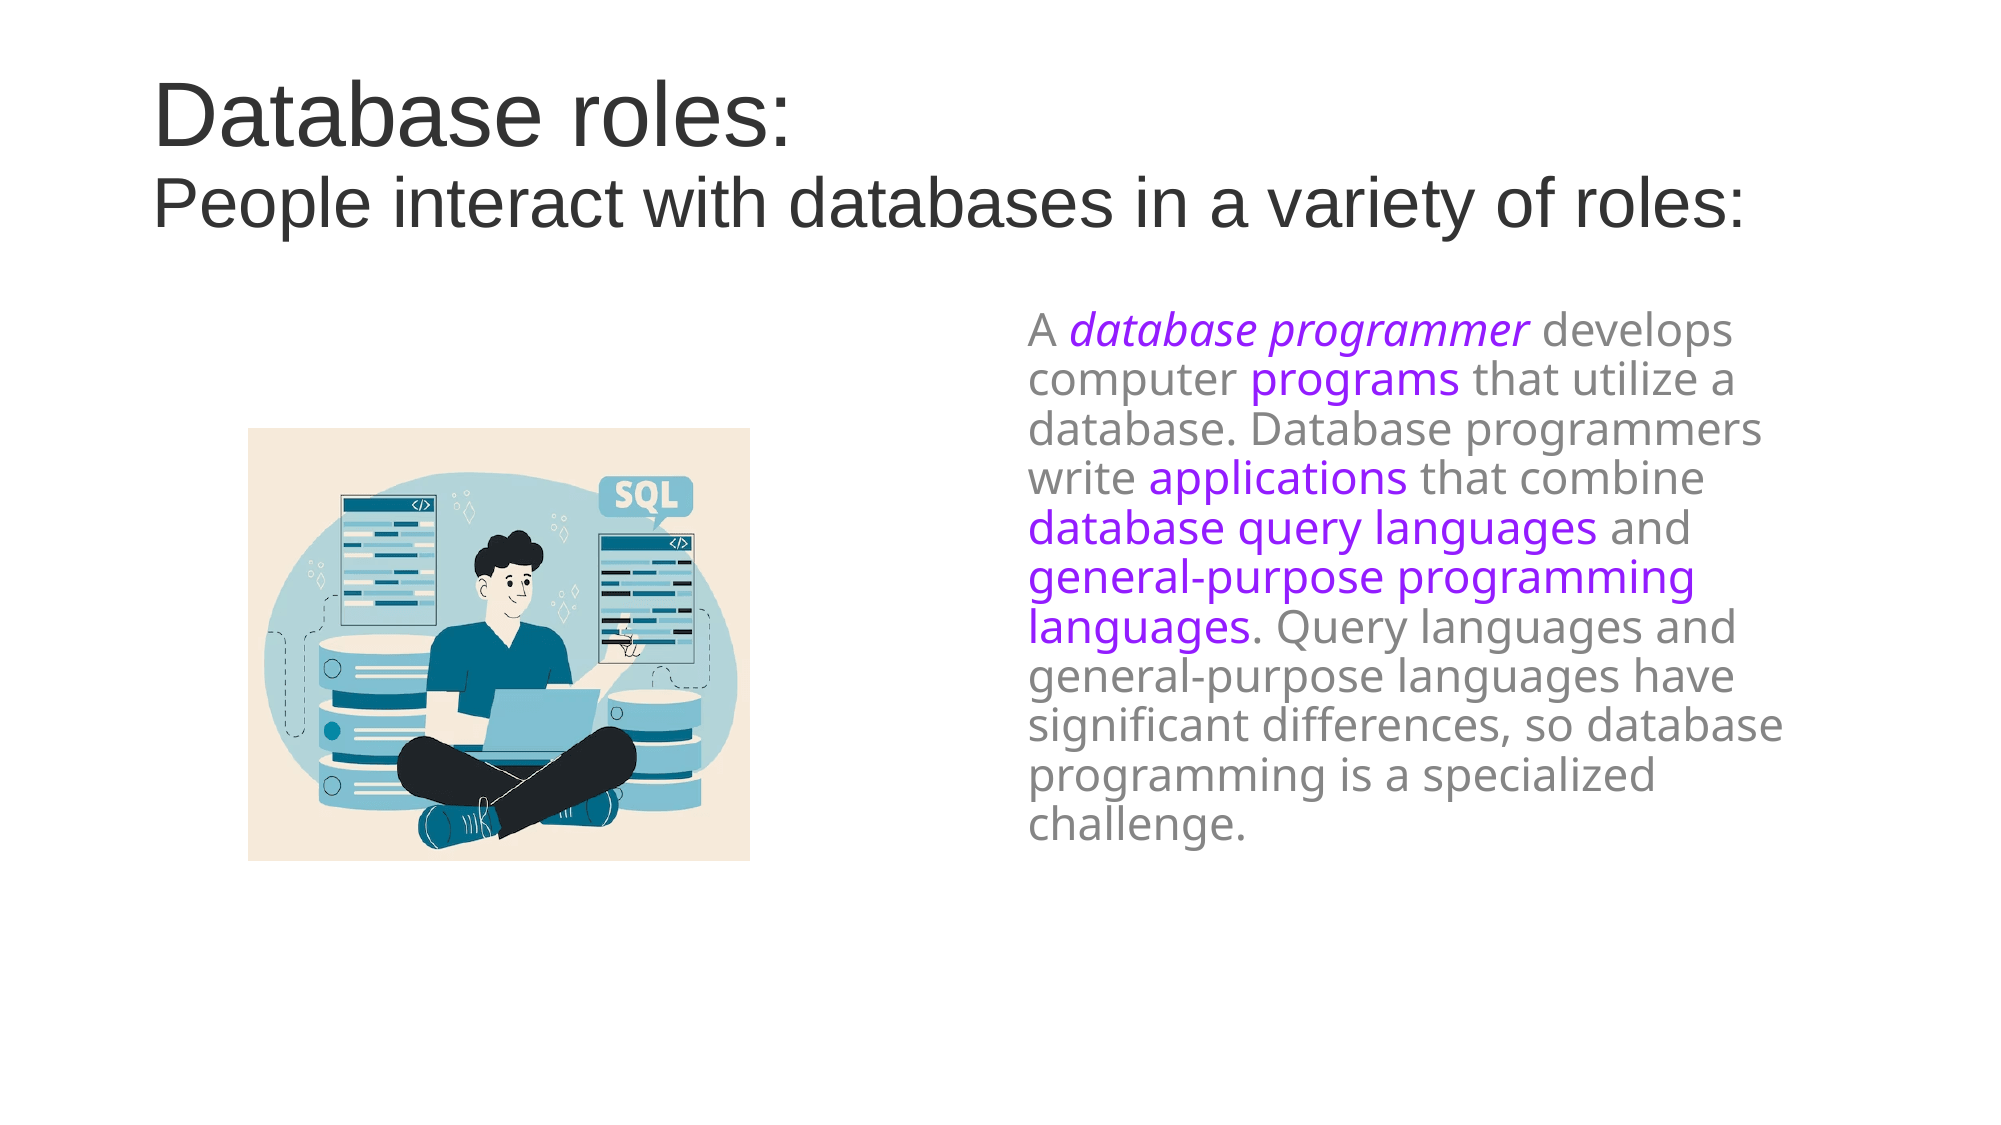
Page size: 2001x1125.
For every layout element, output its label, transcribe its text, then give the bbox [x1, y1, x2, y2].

title Database roles: People interact with databases in a variety of roles: [137, 59, 1863, 278]
list A database programmer develops computer programs that utilize a database. Database programmers write applications that combine database query languages and general-purpose programming languages. Query languages and general-purpose languages have significant differences, so database programming is a specialized challenge. [1012, 299, 1863, 1014]
picture [248, 428, 750, 861]
